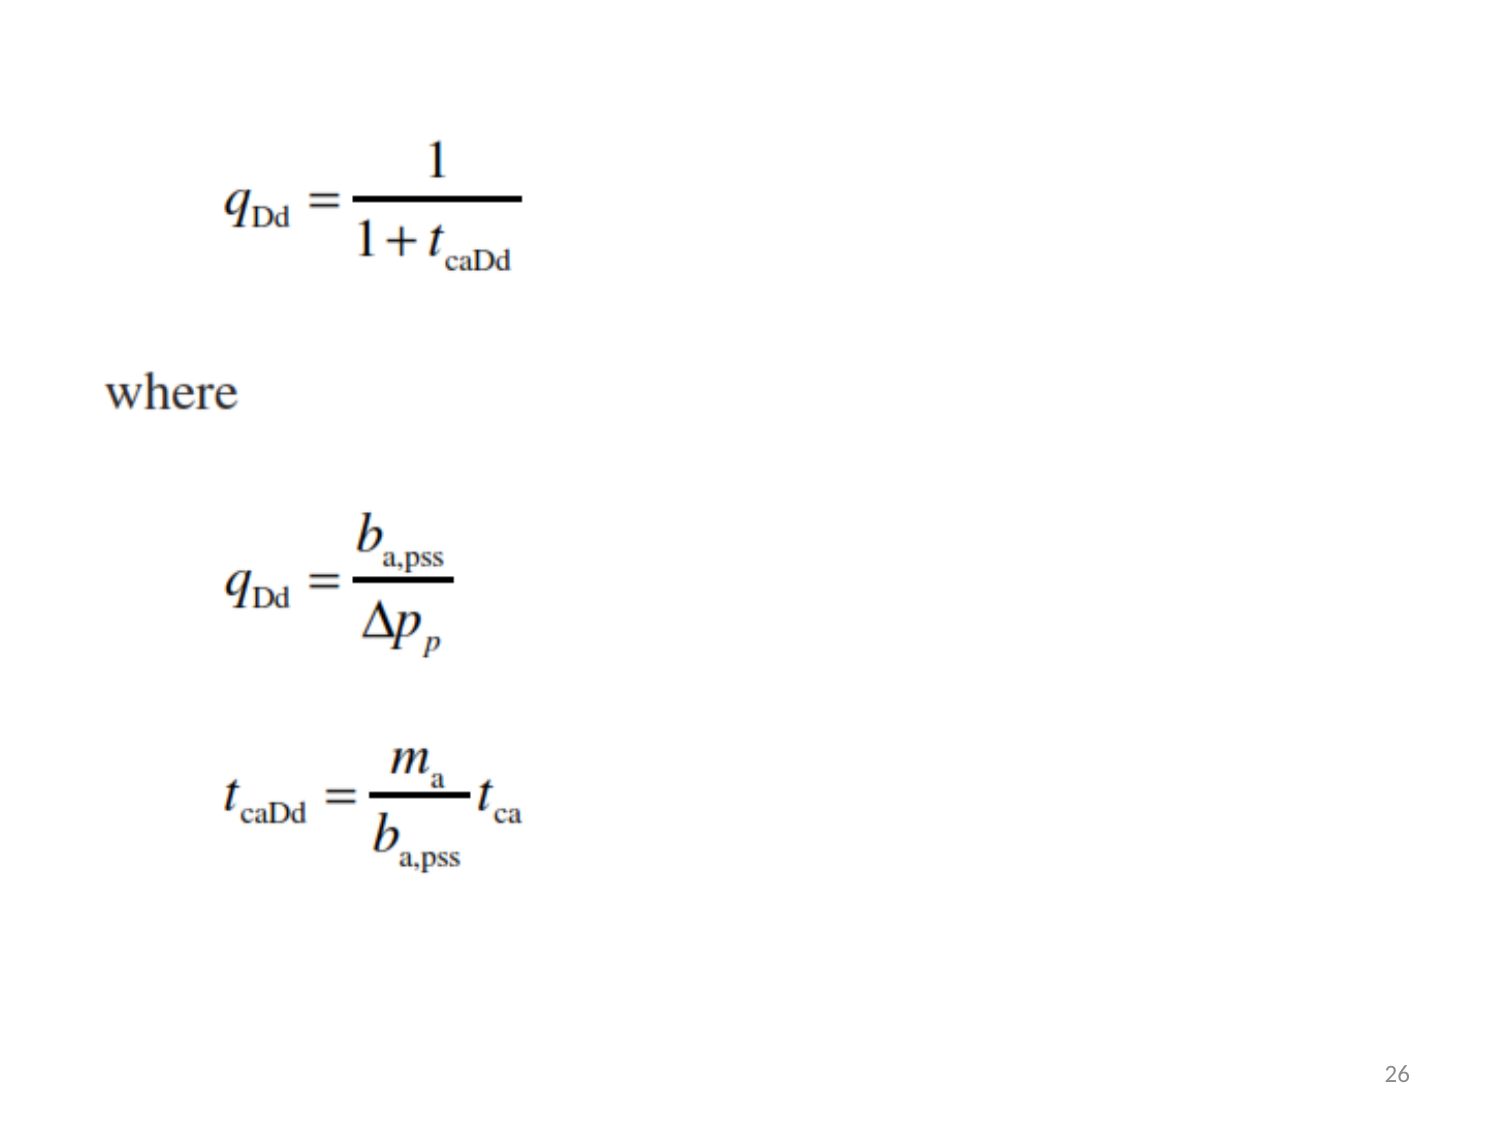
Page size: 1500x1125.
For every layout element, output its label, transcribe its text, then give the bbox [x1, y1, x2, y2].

picture [62, 124, 570, 899]
slide_number 26 [1074, 1042, 1425, 1103]
